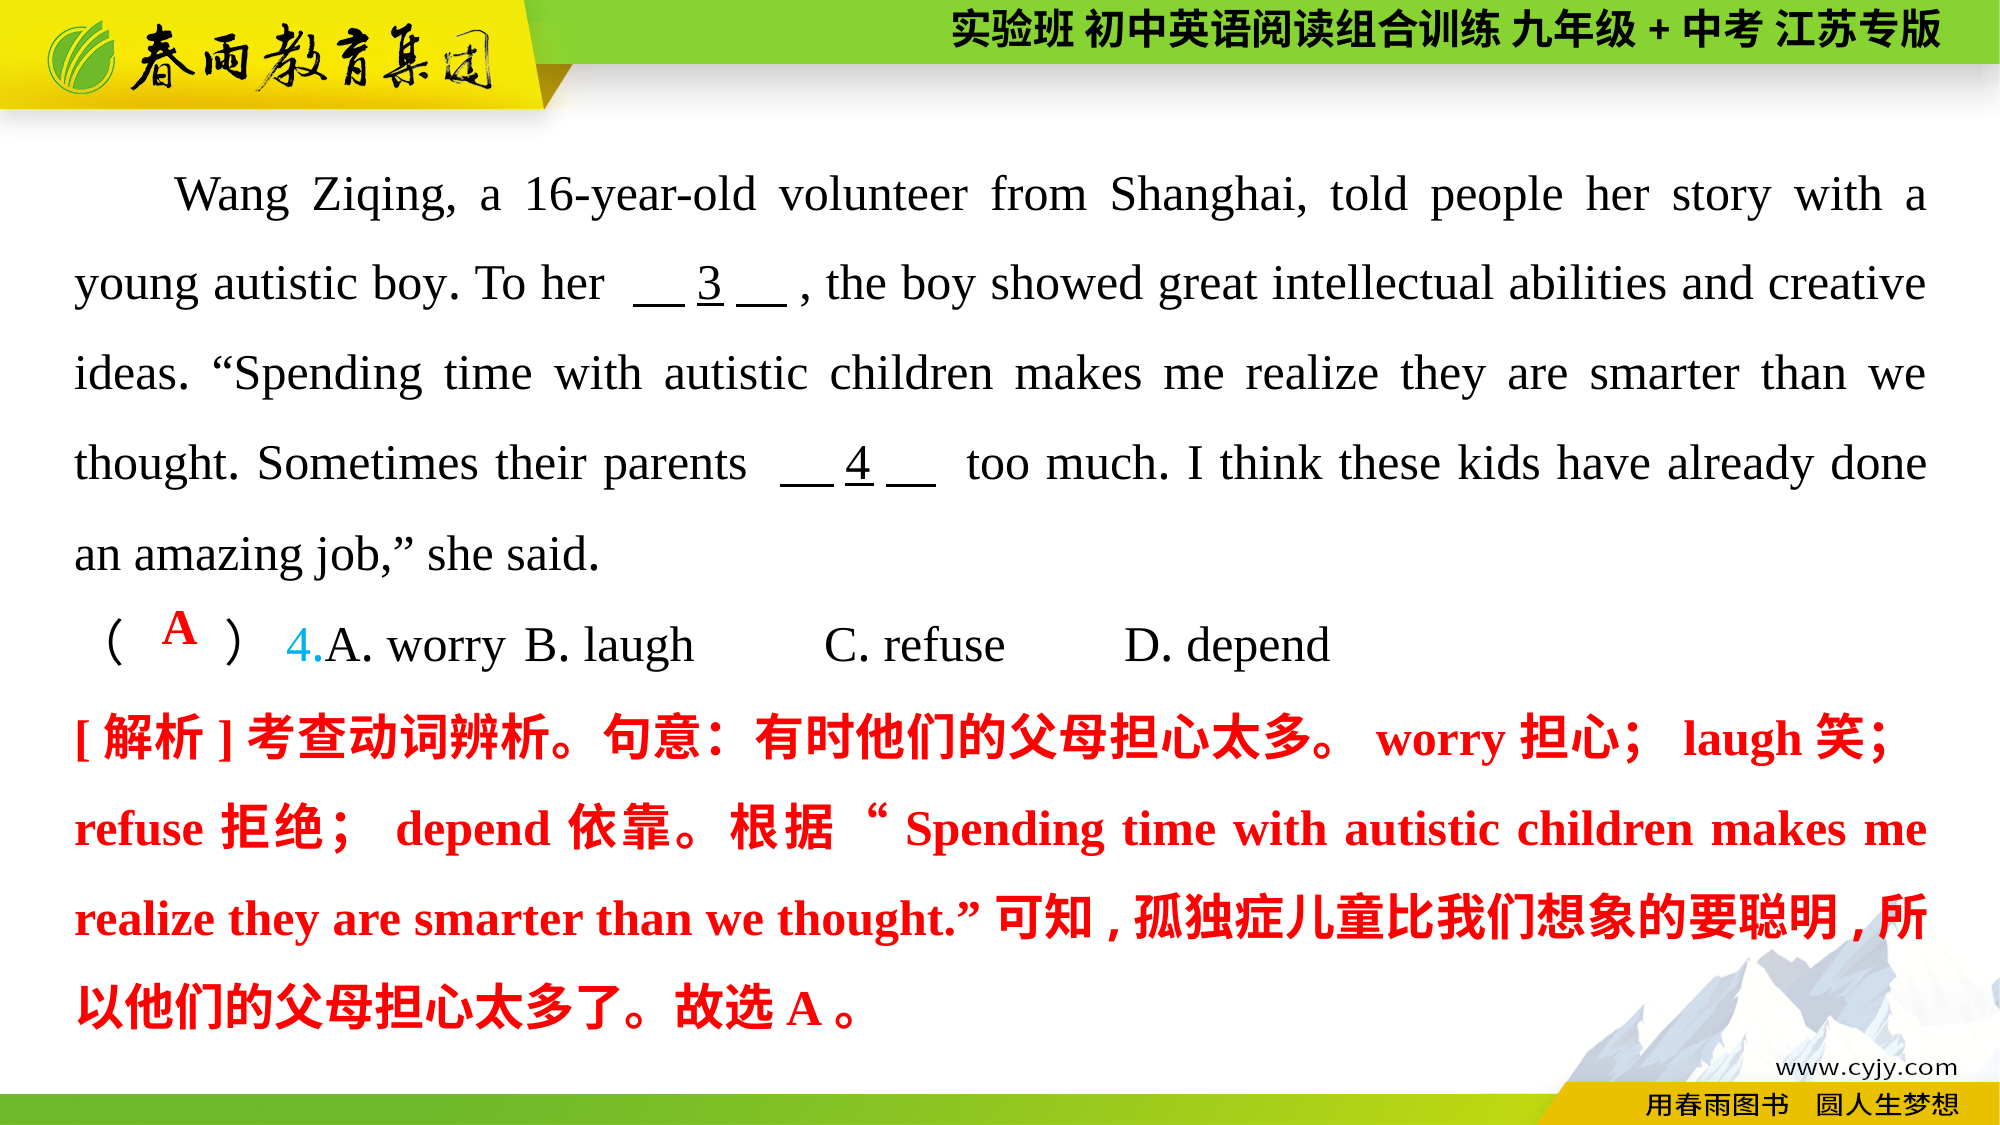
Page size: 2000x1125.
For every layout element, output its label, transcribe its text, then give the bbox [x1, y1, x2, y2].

text_box [解析]考查动词辨析。句意：有时他们的父母担心太多。worry担心；laugh笑；refuse拒绝；depend依靠。根据“Spending time with autistic children makes me realize they are smarter than we thought.”可知,孤独症儿童比我们想象的要聪明,所以他们的父母担心太多了。故选A。 [59, 667, 1944, 1043]
list Wang Ziqing, a 16-year-old volunteer from Shanghai, told people her story with a young autistic boy. To her 3 , the boy showed great intellectual abilities and creative ideas. “Spending time with autistic children makes me realize they are smarter than we thought. Sometimes their parents 4 too much. I think these kids have already done an amazing job,” she said. [59, 122, 1944, 574]
text_box A [146, 587, 213, 663]
picture [0, 0, 2000, 1125]
text_box （ ）4.A. worry B. laugh C. refuse D. depend [59, 574, 1944, 667]
